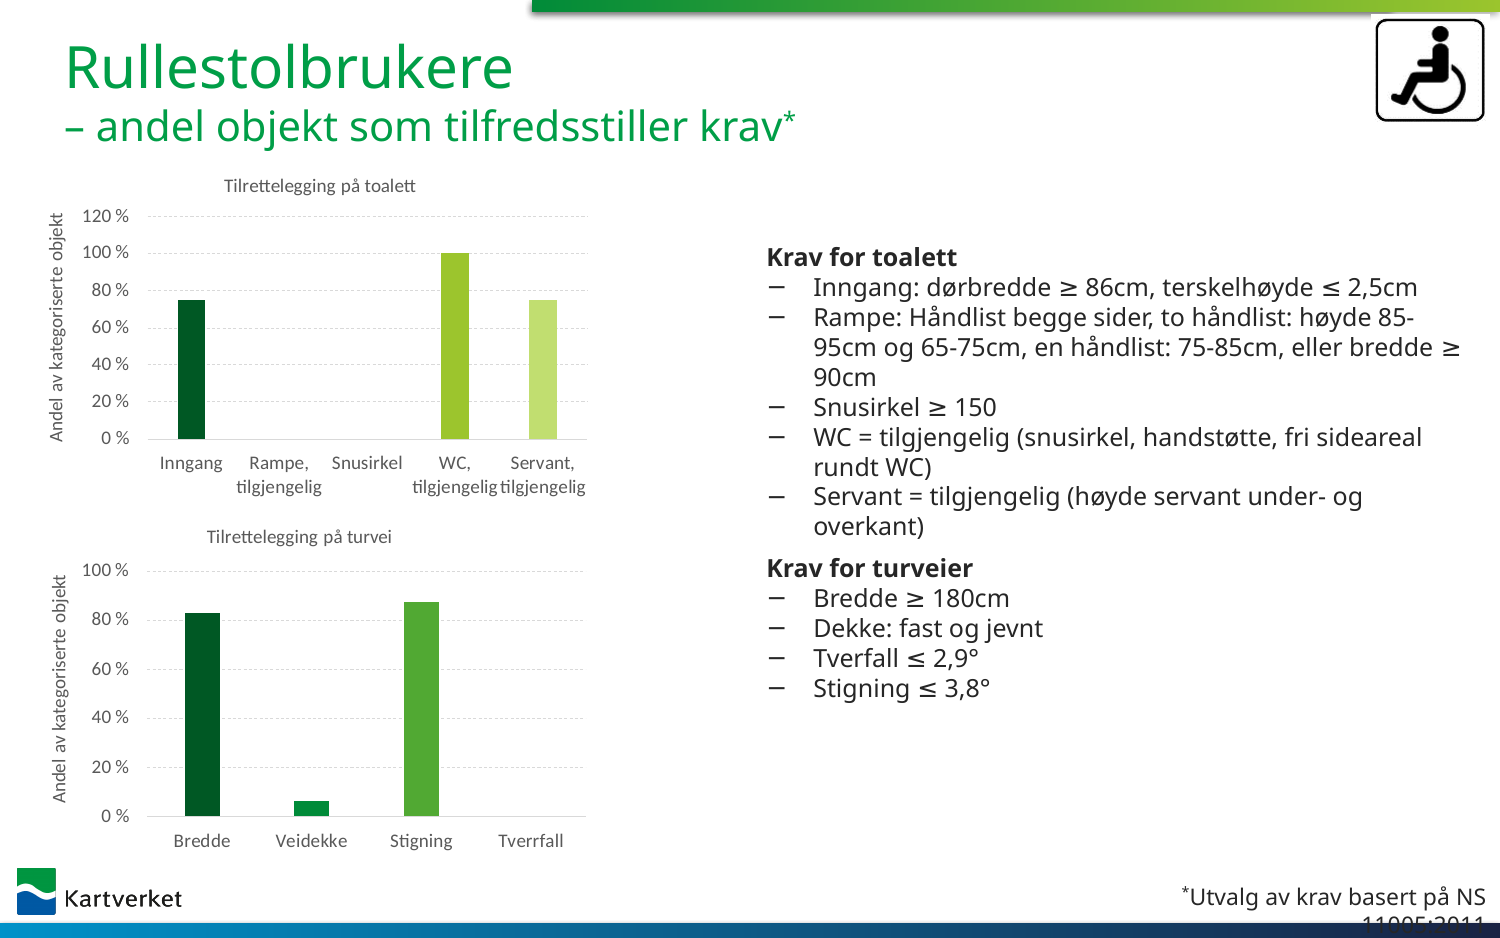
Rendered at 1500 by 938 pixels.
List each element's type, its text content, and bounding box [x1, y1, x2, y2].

picture [41, 166, 598, 505]
text_box Krav for toalett Inngang: dørbredde ≥ 86cm, terskelhøyde ≤ 2,5cm Rampe: Håndlist begge sider, to håndlist: høyde 85-95cm og 65-75cm, en håndlist: 75-85cm, eller bredde ≥ 90cm Snusirkel ≥ 150 WC = tilgjengelig (snusirkel, handstøtte, fri sideareal rundt WC) Servant = tilgjengelig (høyde servant under- og overkant) [751, 234, 1483, 545]
text_box Rullestolbrukere – andel objekt som tilfredsstiller krav* [49, 14, 1431, 158]
picture [1371, 13, 1491, 127]
text_box *Utvalg av krav basert på NS 11005:2011 [1068, 873, 1500, 938]
text_box Krav for turveier Bredde ≥ 180cm Dekke: fast og jevnt Tverfall ≤ 2,9° Stigning ≤ 3,8° [751, 545, 1483, 710]
picture [41, 520, 597, 859]
